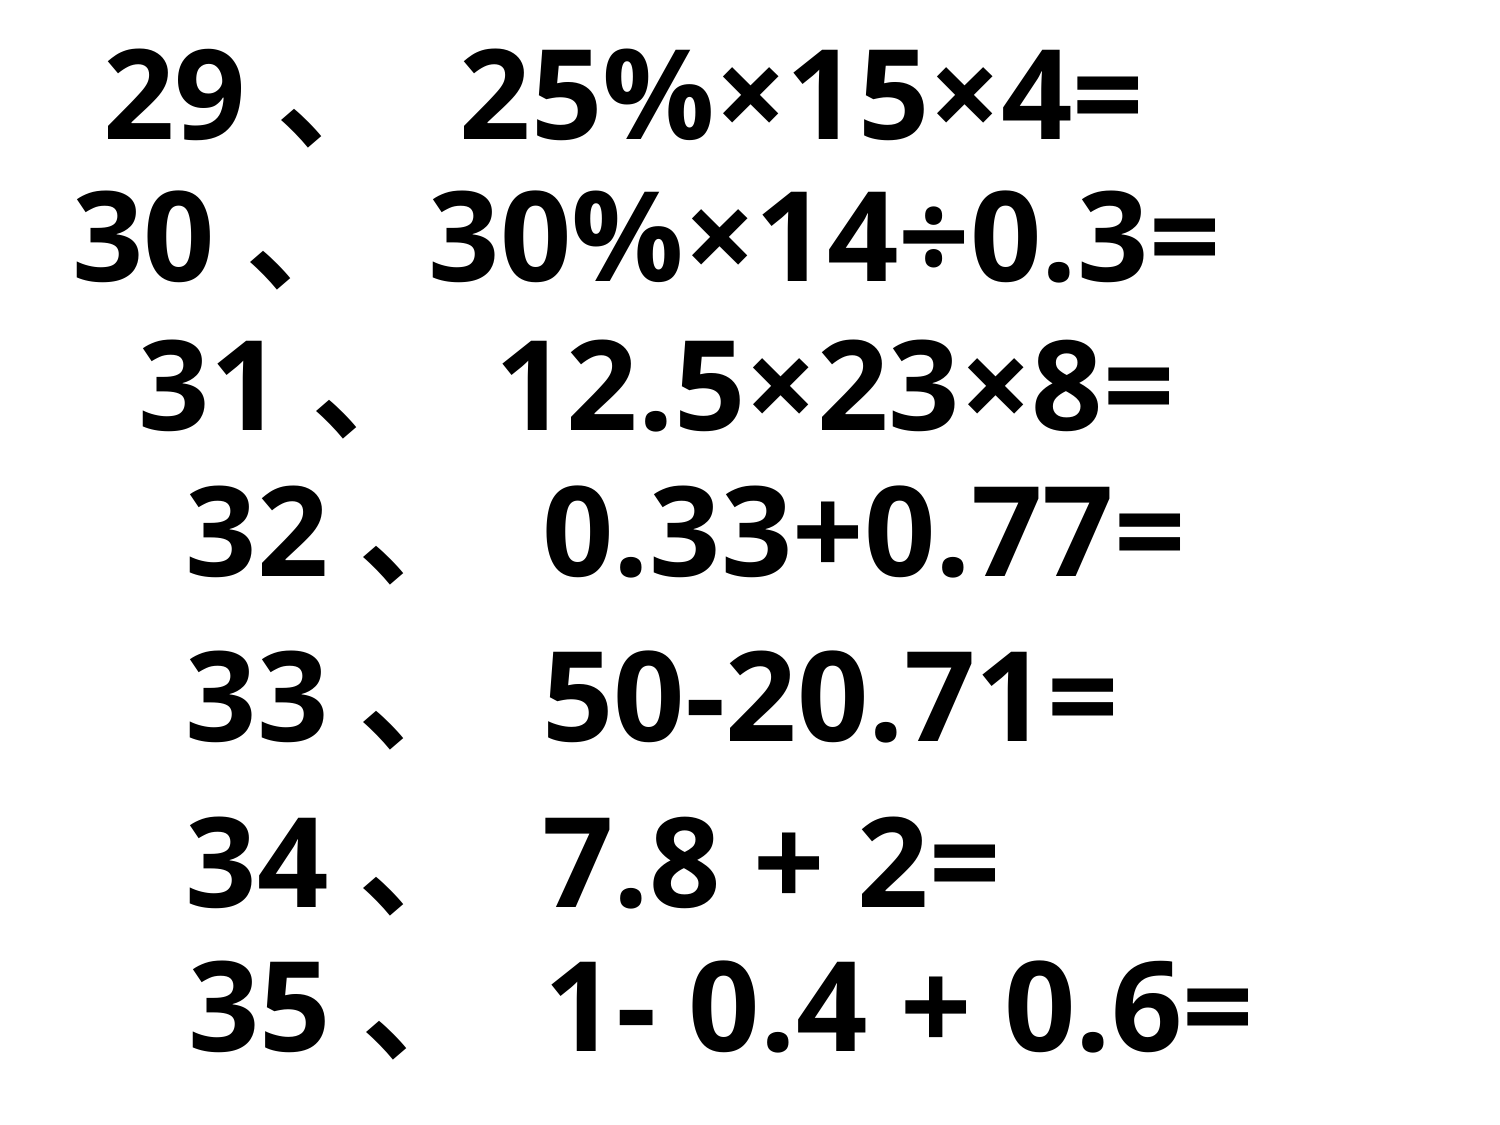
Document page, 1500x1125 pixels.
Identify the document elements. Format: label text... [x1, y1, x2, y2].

text_box 31、 12.5×23×8= [123, 297, 1353, 463]
text_box 33、 50-20.71= [171, 609, 1400, 774]
text_box 34、 7.8 + 2= [171, 774, 1400, 940]
text_box 32、 0.33+0.77= [171, 444, 1400, 609]
text_box 29、 25%×15×4= [88, 7, 1329, 149]
text_box 35、 1- 0.4 + 0.6= [173, 919, 1402, 1084]
text_box 30、 30%×14÷0.3= [57, 149, 1400, 314]
